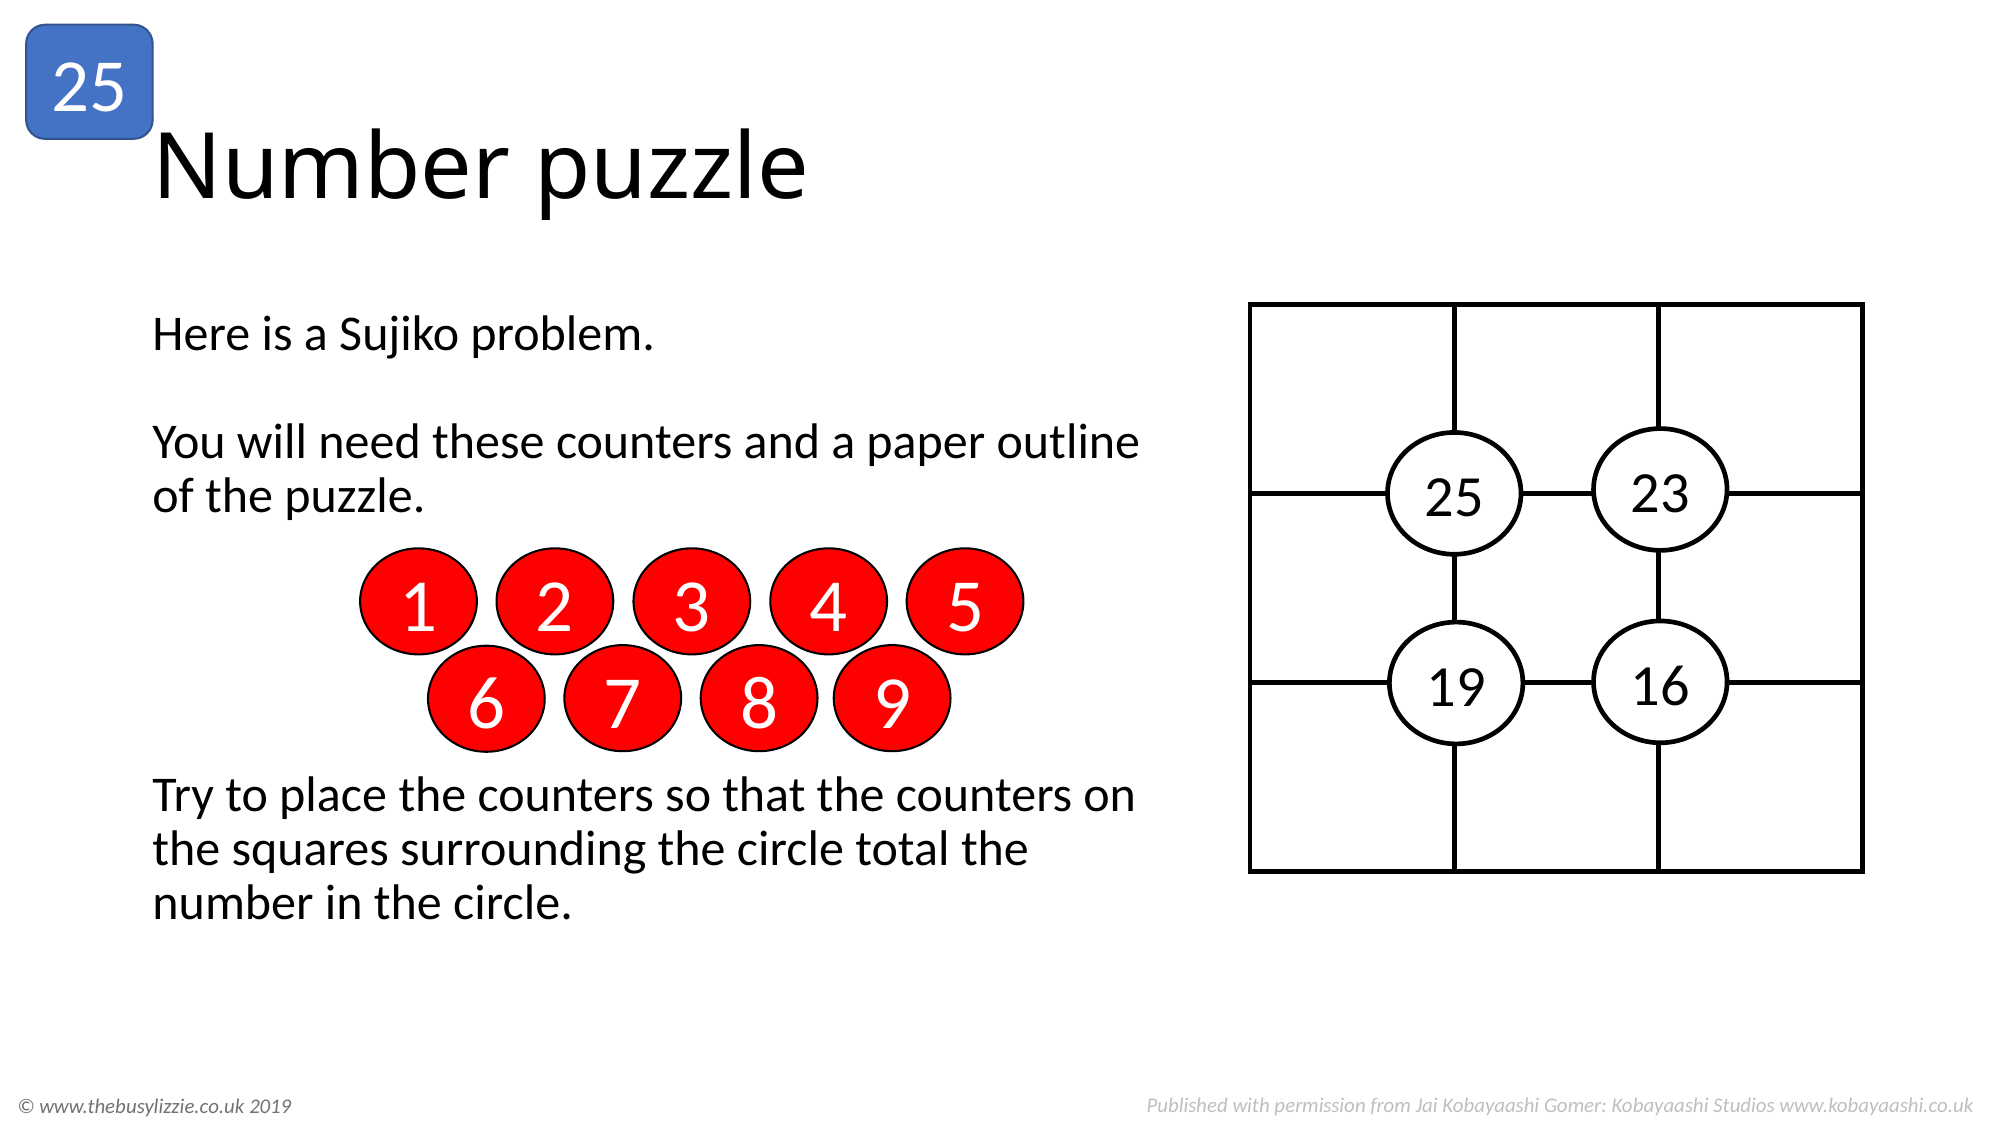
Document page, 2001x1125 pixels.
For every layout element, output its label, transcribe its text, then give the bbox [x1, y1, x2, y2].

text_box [1250, 304, 1863, 872]
text_box 25 [25, 23, 154, 140]
title Number puzzle [137, 59, 1863, 278]
text_box © www.thebusylizzie.co.uk 2019 [2, 1085, 311, 1125]
text_box Published with permission from Jai Kobayaashi Gomer: Kobayaashi Studios www.kobayaashi.co.uk [1131, 1084, 2000, 1125]
list Here is a Sujiko problem. You will need these counters and a paper outline of the puzzle. Try to place the counters so that the counters on the squares surrounding the circle total the number in the circle. [137, 299, 1186, 1049]
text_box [360, 548, 1024, 752]
